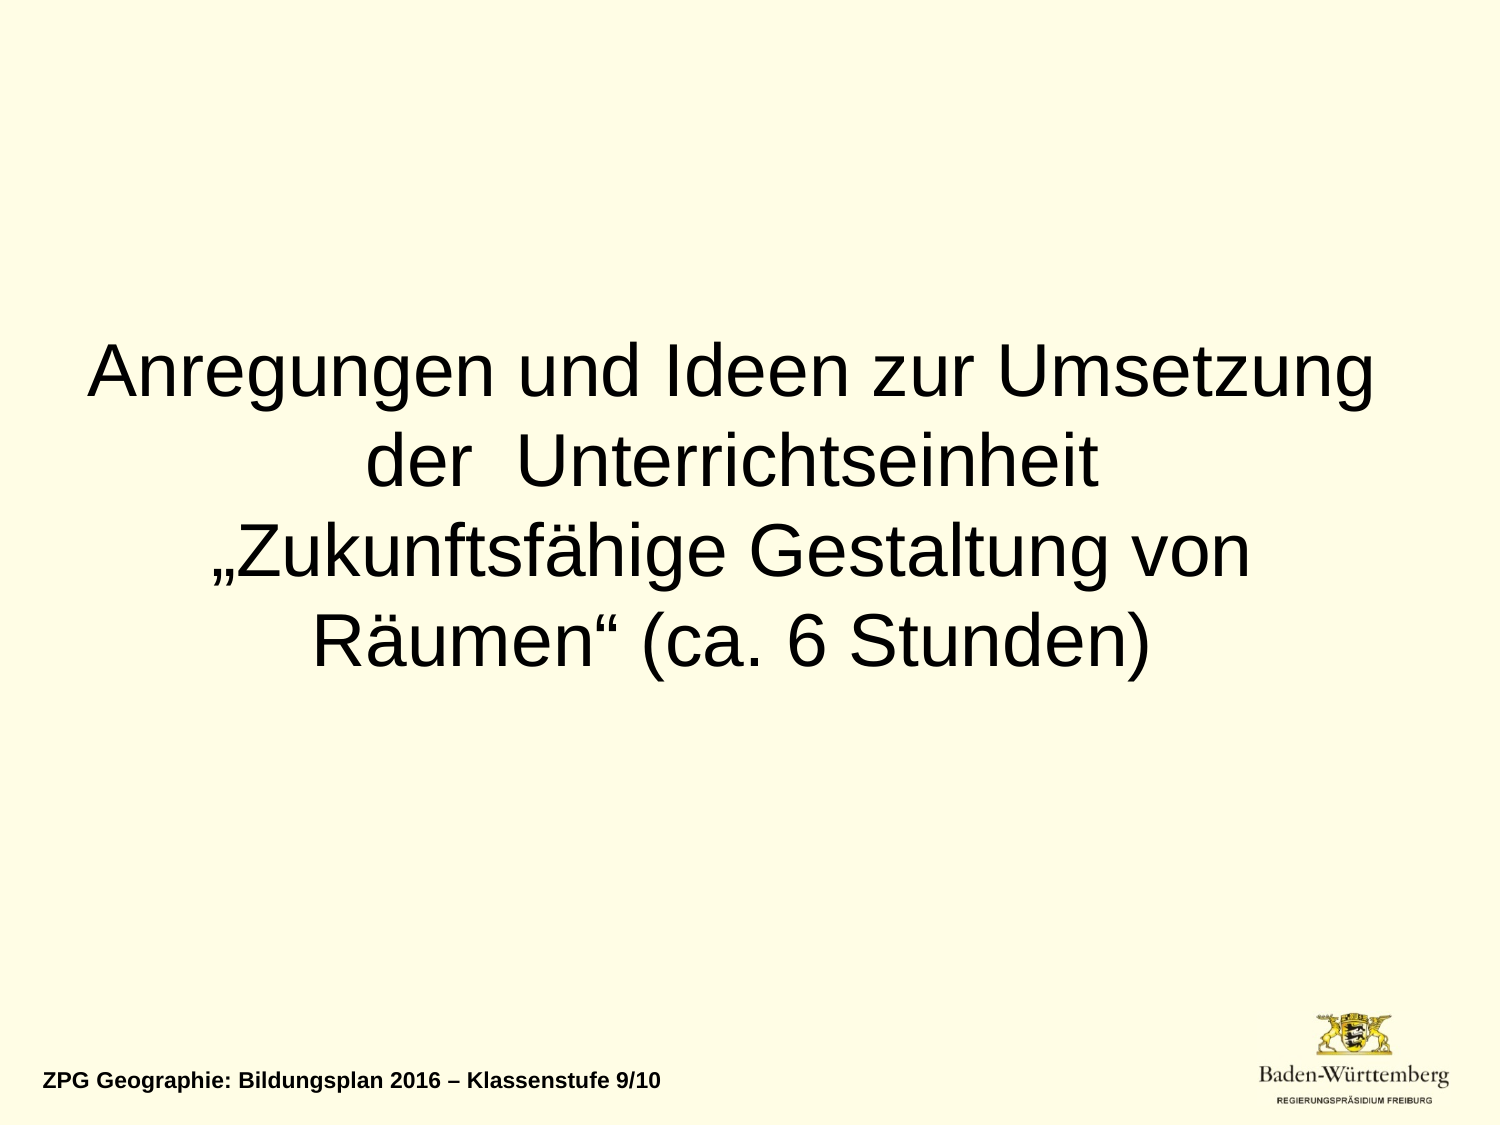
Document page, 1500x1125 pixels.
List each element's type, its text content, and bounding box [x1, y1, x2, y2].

picture [1257, 1011, 1451, 1106]
text_box Anregungen und Ideen zur Umsetzung der Unterrichtseinheit „Zukunftsfähige Gestaltung von Räumen“ (ca. 6 Stunden) [64, 314, 1400, 690]
